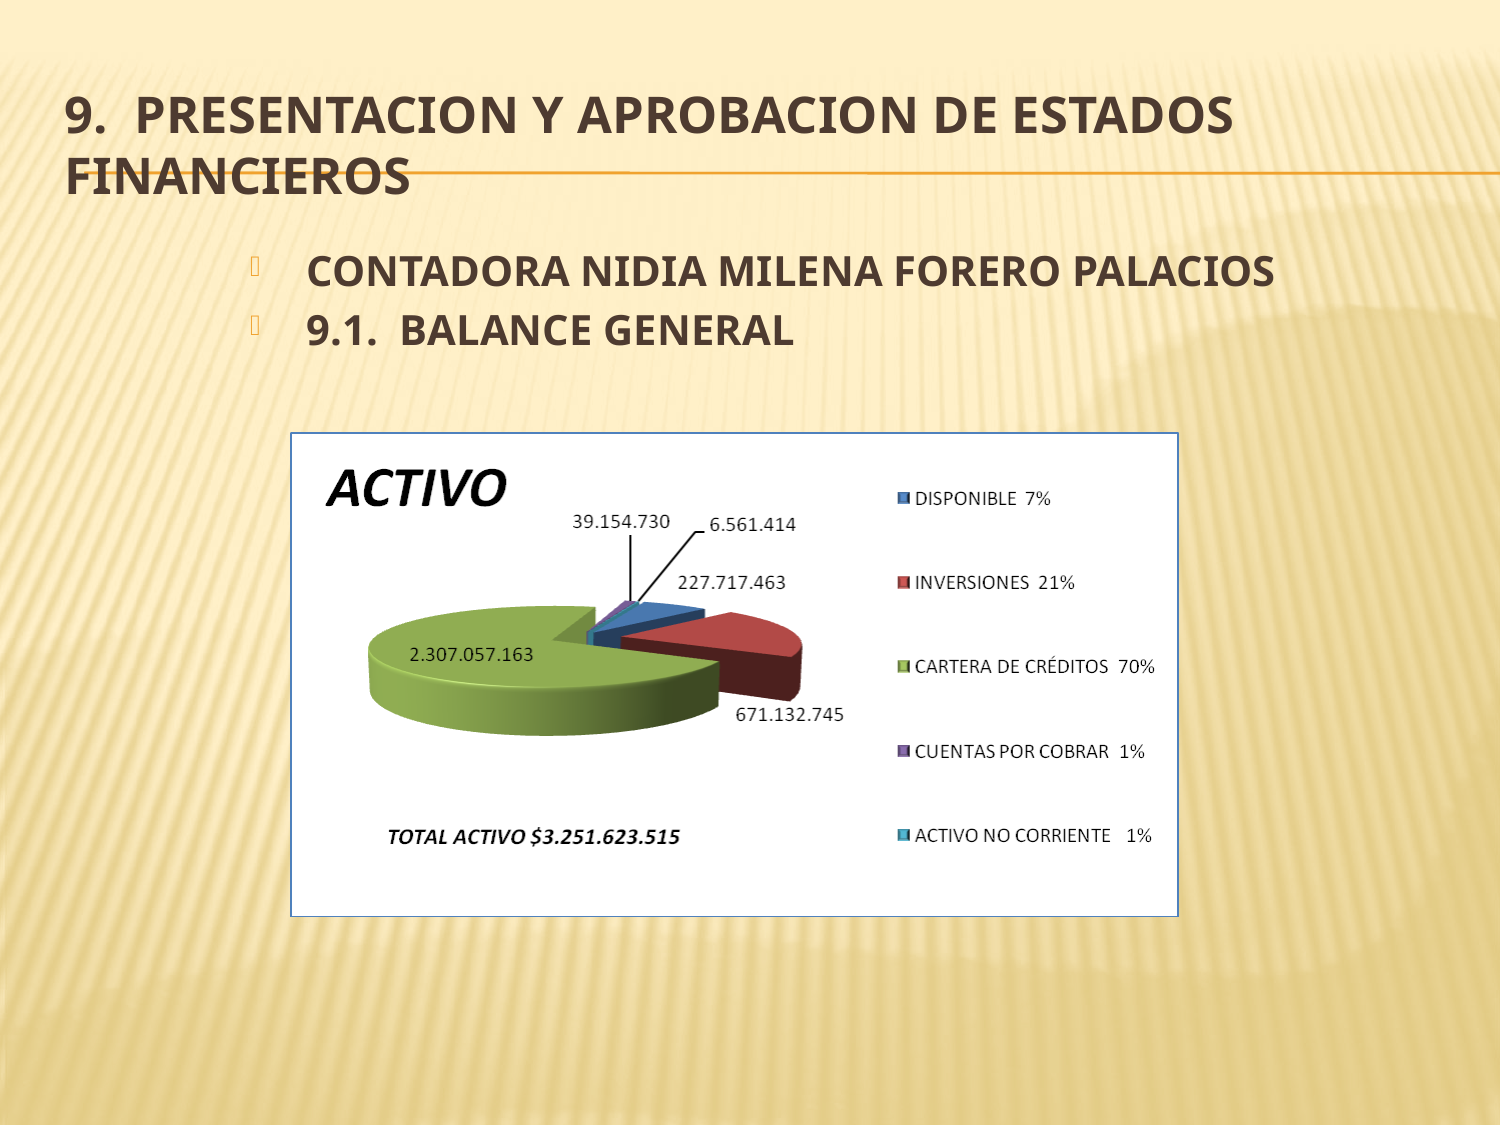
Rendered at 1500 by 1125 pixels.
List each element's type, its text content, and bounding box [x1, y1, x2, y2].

title 9. PRESENTACION Y APROBACION DE ESTADOS FINANCIEROS [50, 75, 1475, 213]
list CONTADORA NIDIA MILENA FORERO PALACIOS 9.1. BALANCE GENERAL [235, 237, 1466, 375]
picture [288, 432, 1179, 918]
